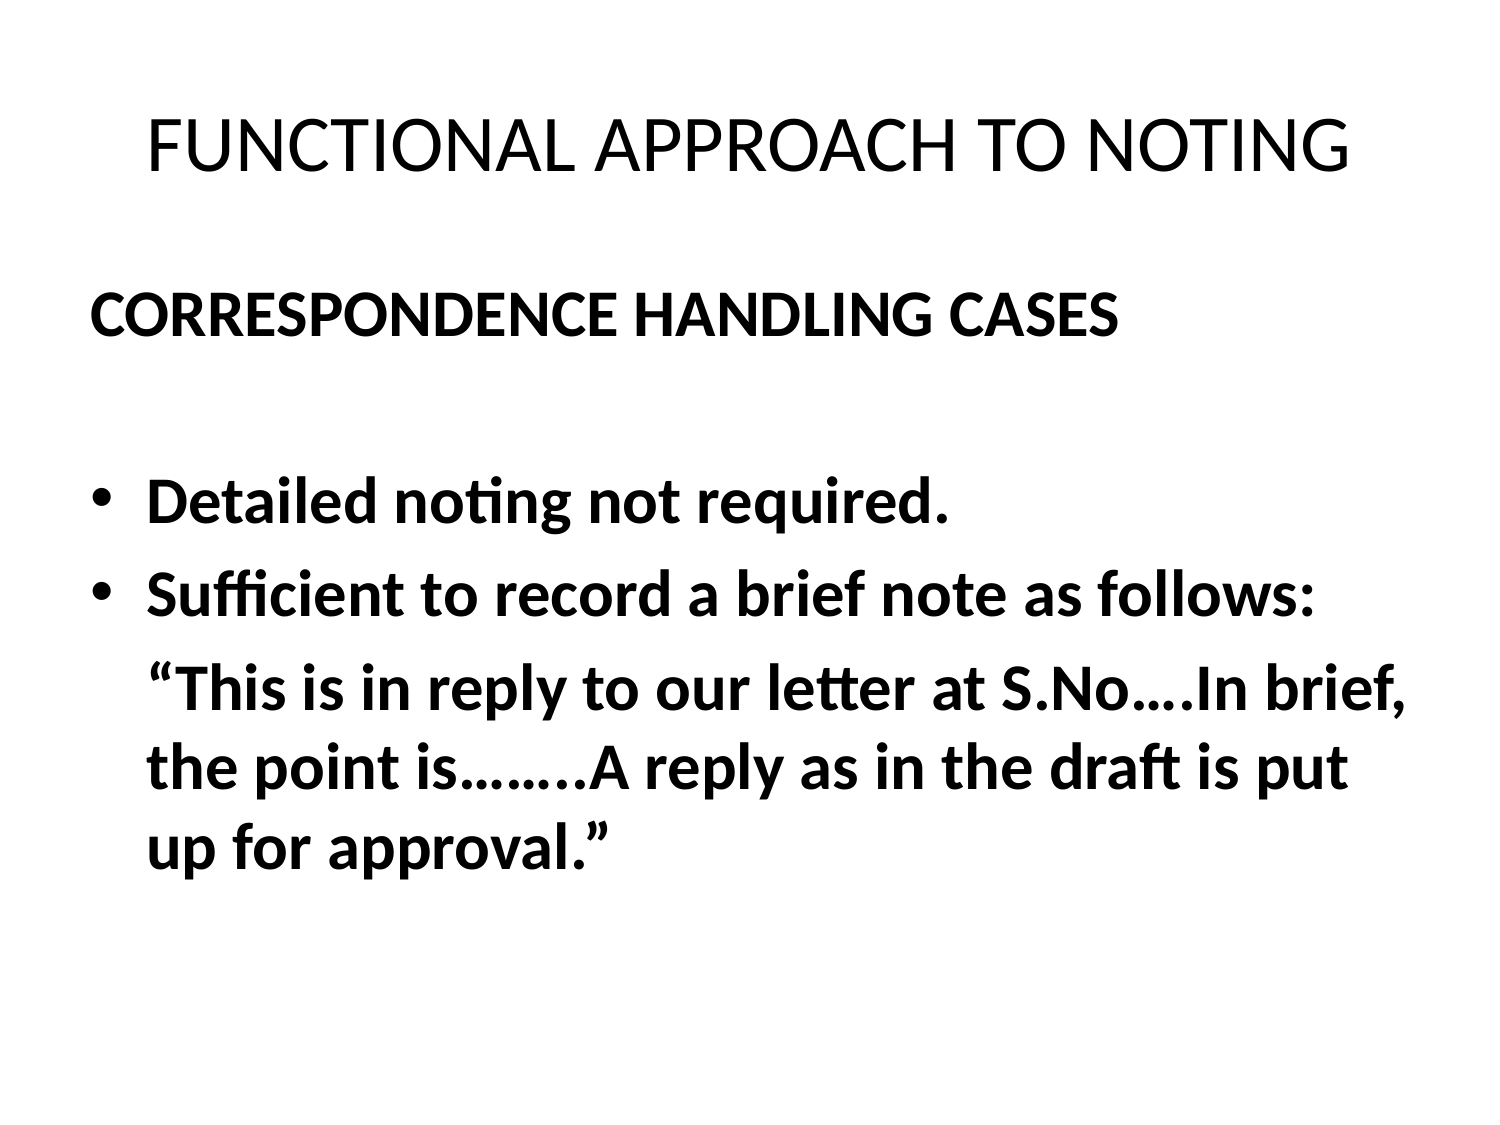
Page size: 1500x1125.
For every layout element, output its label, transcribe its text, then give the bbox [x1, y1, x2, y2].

list CORRESPONDENCE HANDLING CASES Detailed noting not required. Sufficient to record a brief note as follows: “This is in reply to our letter at S.No….In brief, the point is……..A reply as in the draft is put up for approval.” [75, 262, 1425, 1005]
title FUNCTIONAL APPROACH TO NOTING [75, 45, 1425, 233]
